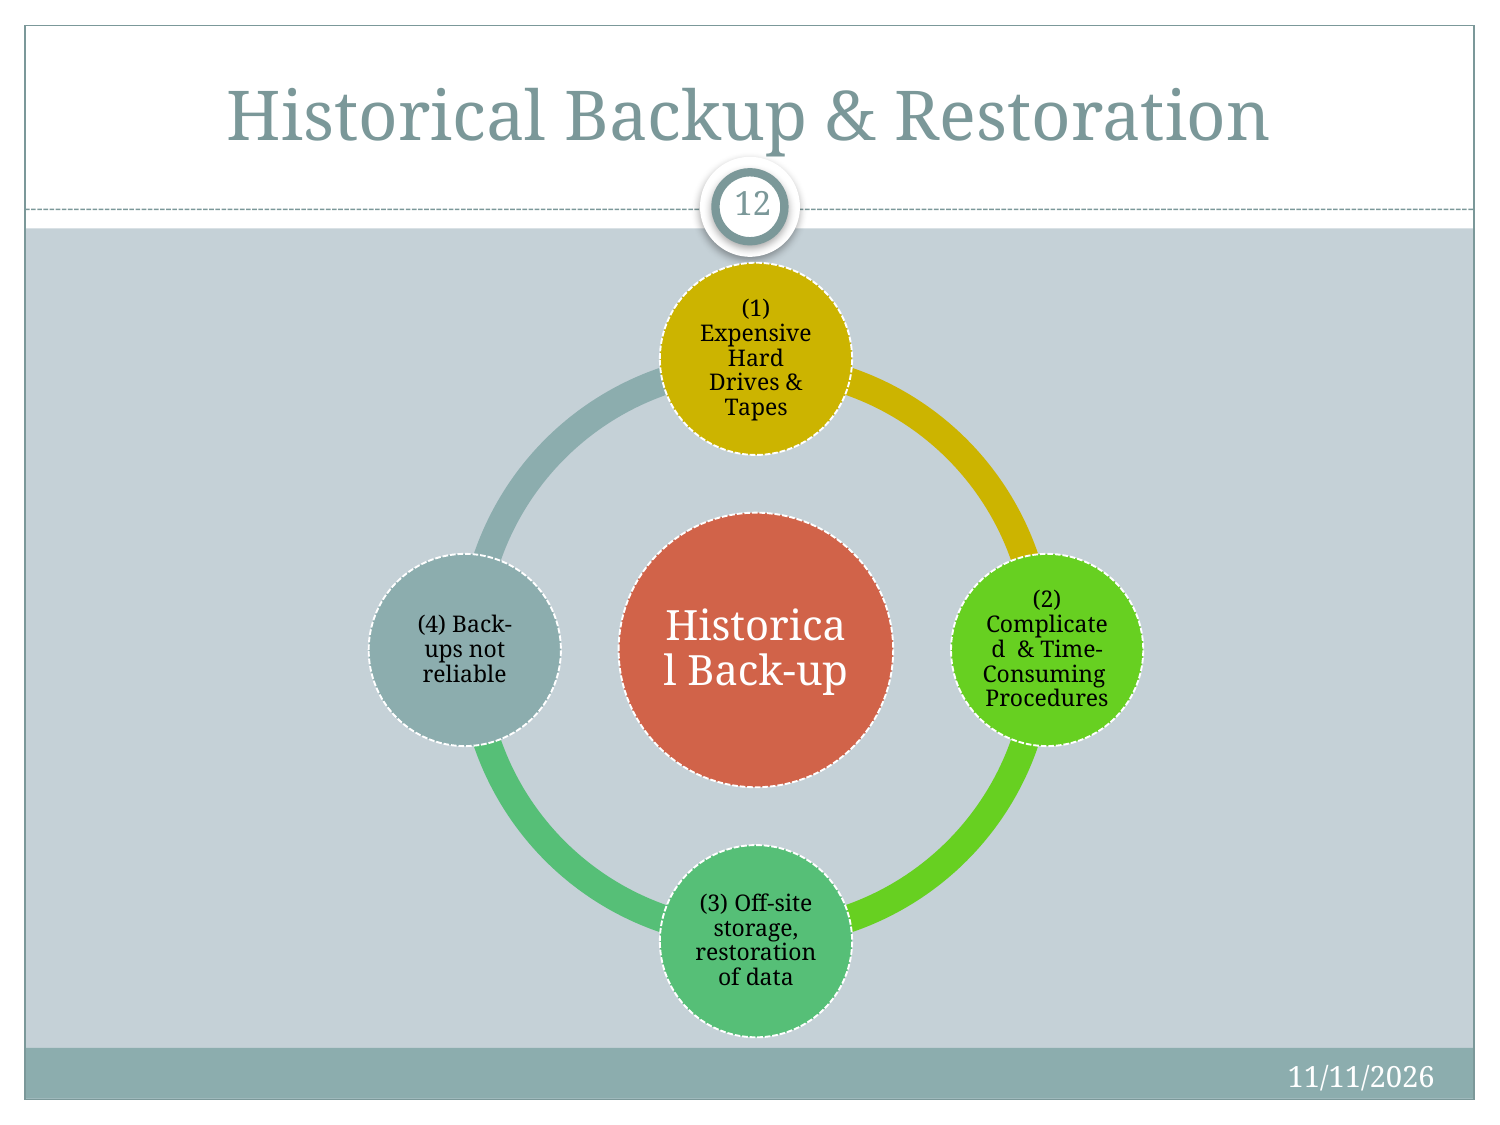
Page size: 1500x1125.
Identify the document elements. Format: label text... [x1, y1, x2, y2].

slide_number 12 [715, 168, 791, 241]
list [49, 262, 1463, 1038]
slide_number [950, 1050, 1450, 1111]
title Historical Backup & Restoration [49, 37, 1450, 162]
